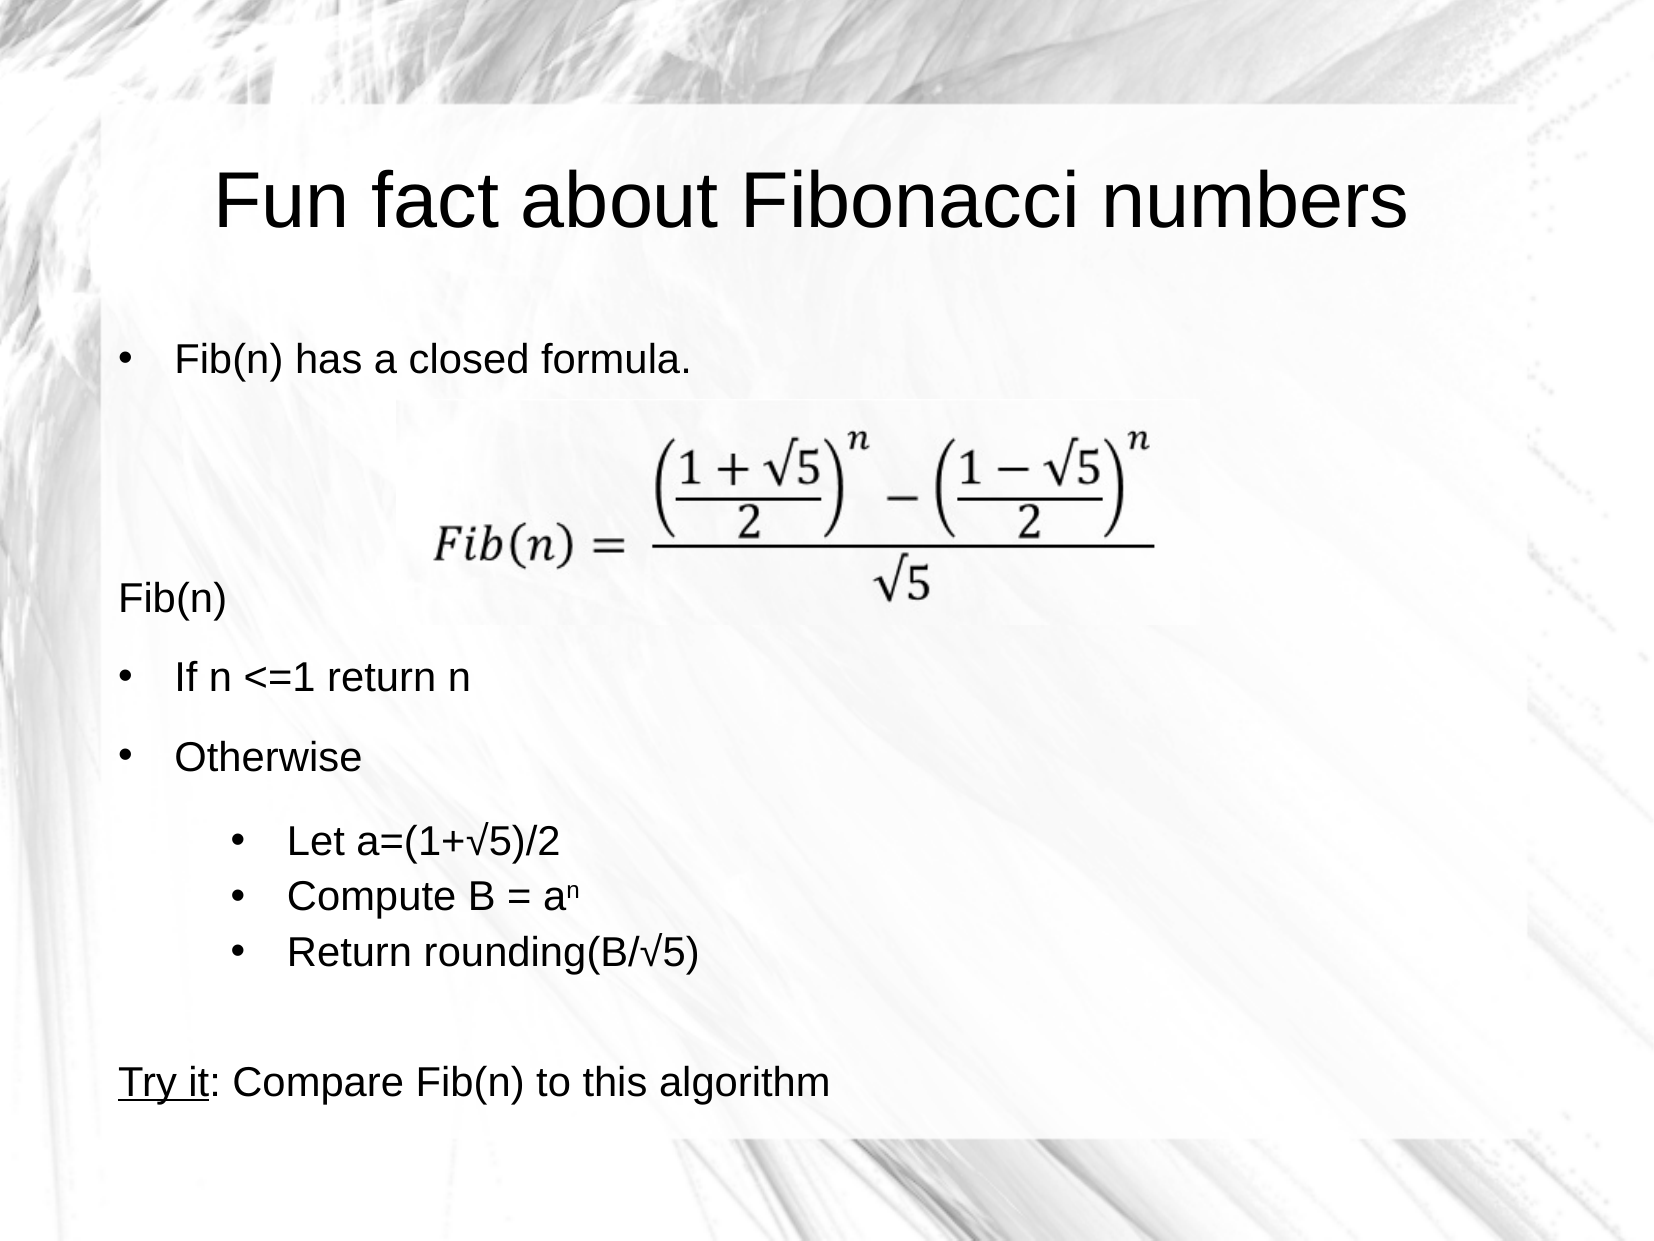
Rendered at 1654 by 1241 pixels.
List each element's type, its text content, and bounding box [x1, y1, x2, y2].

title Fun fact about Fibonacci numbers [118, 93, 1506, 299]
picture [0, 0, 1654, 1241]
list Fib(n) has a closed formula. Fib(n) If n <=1 return n Otherwise Let a=(1+√5)/2 Compute B = an Return rounding(B/√5) Try it: Compare Fib(n) to this algorithm [118, 332, 1571, 1121]
